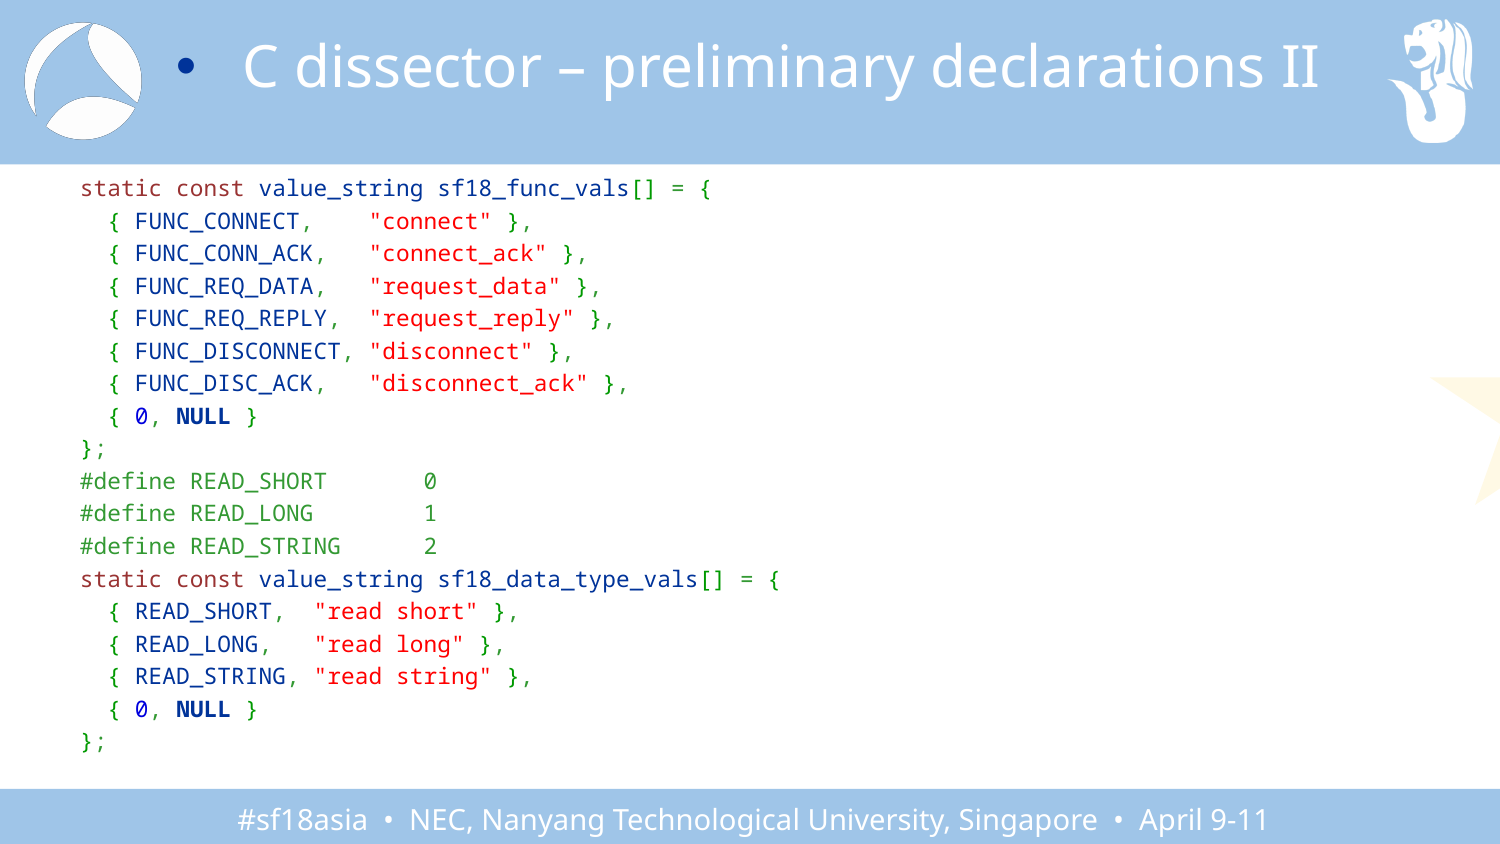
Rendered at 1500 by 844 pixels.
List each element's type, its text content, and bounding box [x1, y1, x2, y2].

list static const value_string sf18_func_vals[] = { { FUNC_CONNECT, "connect" }, { FUNC_CONN_ACK, "connect_ack" }, { FUNC_REQ_DATA, "request_data" }, { FUNC_REQ_REPLY, "request_reply" }, { FUNC_DISCONNECT, "disconnect" }, { FUNC_DISC_ACK, "disconnect_ack" }, { 0, NULL } }; #define READ_SHORT 0 #define READ_LONG 1 #define READ_STRING 2 static const value_string sf18_data_type_vals[] = { { READ_SHORT, "read short" }, { READ_LONG, "read long" }, { READ_STRING, "read string" }, { 0, NULL } }; [64, 161, 1436, 777]
picture [24, 22, 142, 140]
picture [1387, 19, 1473, 143]
list C dissector – preliminary declarations II [147, 0, 1341, 139]
